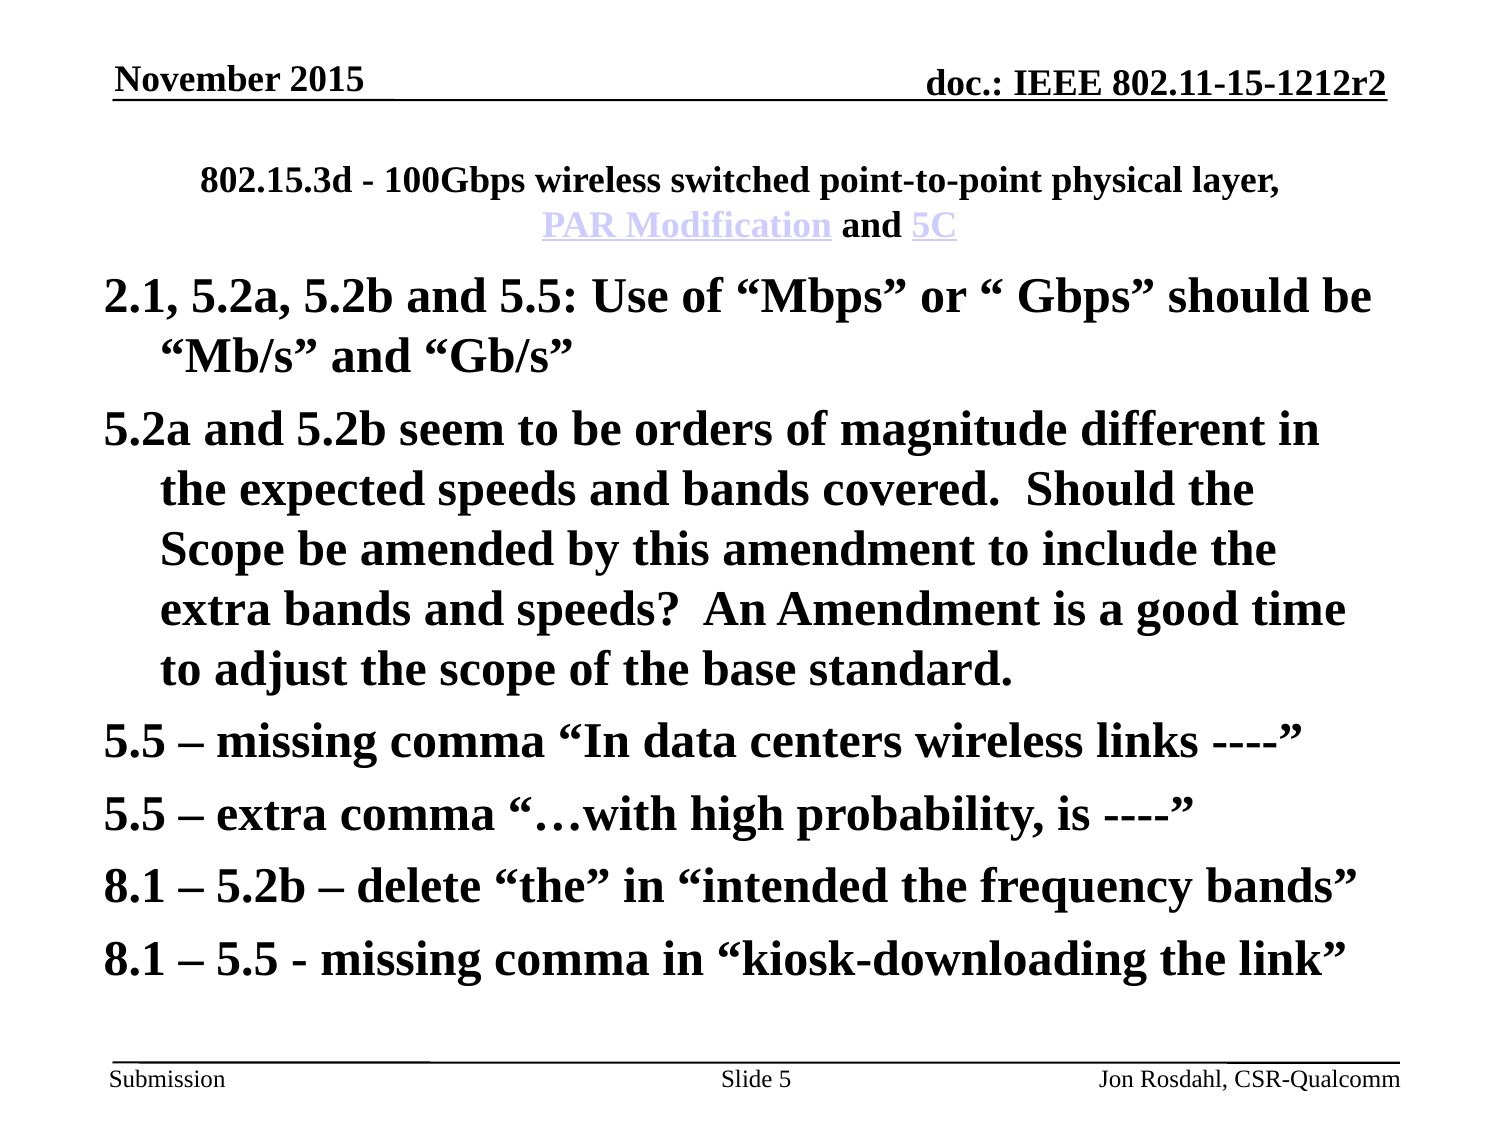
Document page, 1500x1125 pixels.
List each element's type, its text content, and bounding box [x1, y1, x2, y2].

title 802.15.3d - 100Gbps wireless switched point-to-point physical layer, PAR Modification and 5C [112, 112, 1388, 255]
footer Jon Rosdahl, CSR-Qualcomm [878, 1061, 1402, 1093]
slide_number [114, 54, 423, 100]
slide_number Slide 5 [712, 1061, 800, 1123]
list 2.1, 5.2a, 5.2b and 5.5: Use of “Mbps” or “ Gbps” should be “Mb/s” and “Gb/s” 5.2a and 5.2b seem to be orders of magnitude different in the expected speeds and bands covered. Should the Scope be amended by this amendment to include the extra bands and speeds? An Amendment is a good time to adjust the scope of the base standard. 5.5 – missing comma “In data centers wireless links ----” 5.5 – extra comma “…with high probability, is ----” 8.1 – 5.2b – delete “the” in “intended the frequency bands” 8.1 – 5.5 - missing comma in “kiosk-downloading the link” [88, 255, 1402, 1000]
